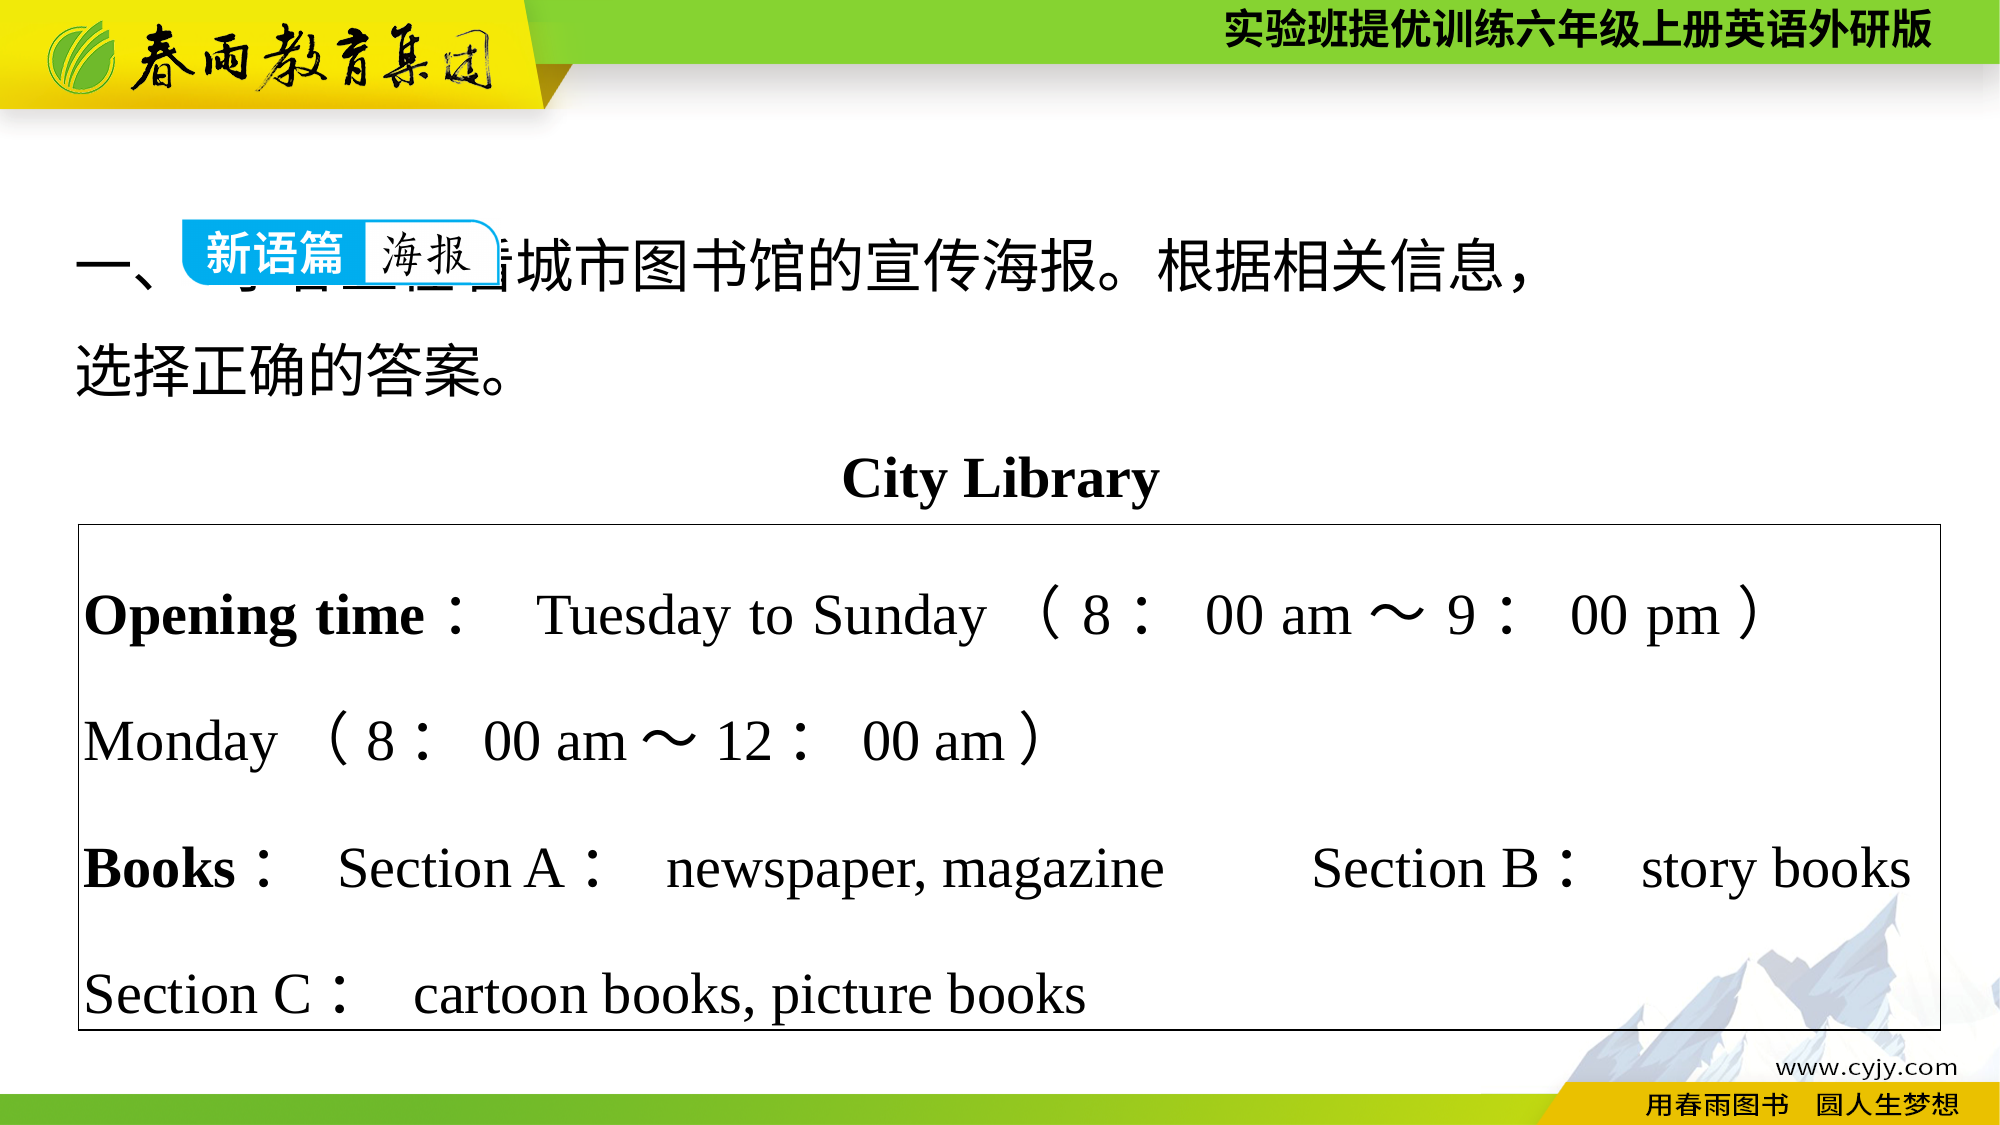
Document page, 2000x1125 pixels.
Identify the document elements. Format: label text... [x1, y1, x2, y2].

picture [0, 0, 2000, 1125]
list 一、 小春正在看城市图书馆的宣传海报。根据相关信息， 选择正确的答案。 City Library [59, 187, 1944, 508]
table_header Opening time： Tuesday to Sunday（8：00 am～9：00 pm） Monday（8：00 am～12：00 am） Books： Section A： newspaper, magazine Section B： story books Section C： cartoon books, picture books [79, 525, 1940, 1029]
